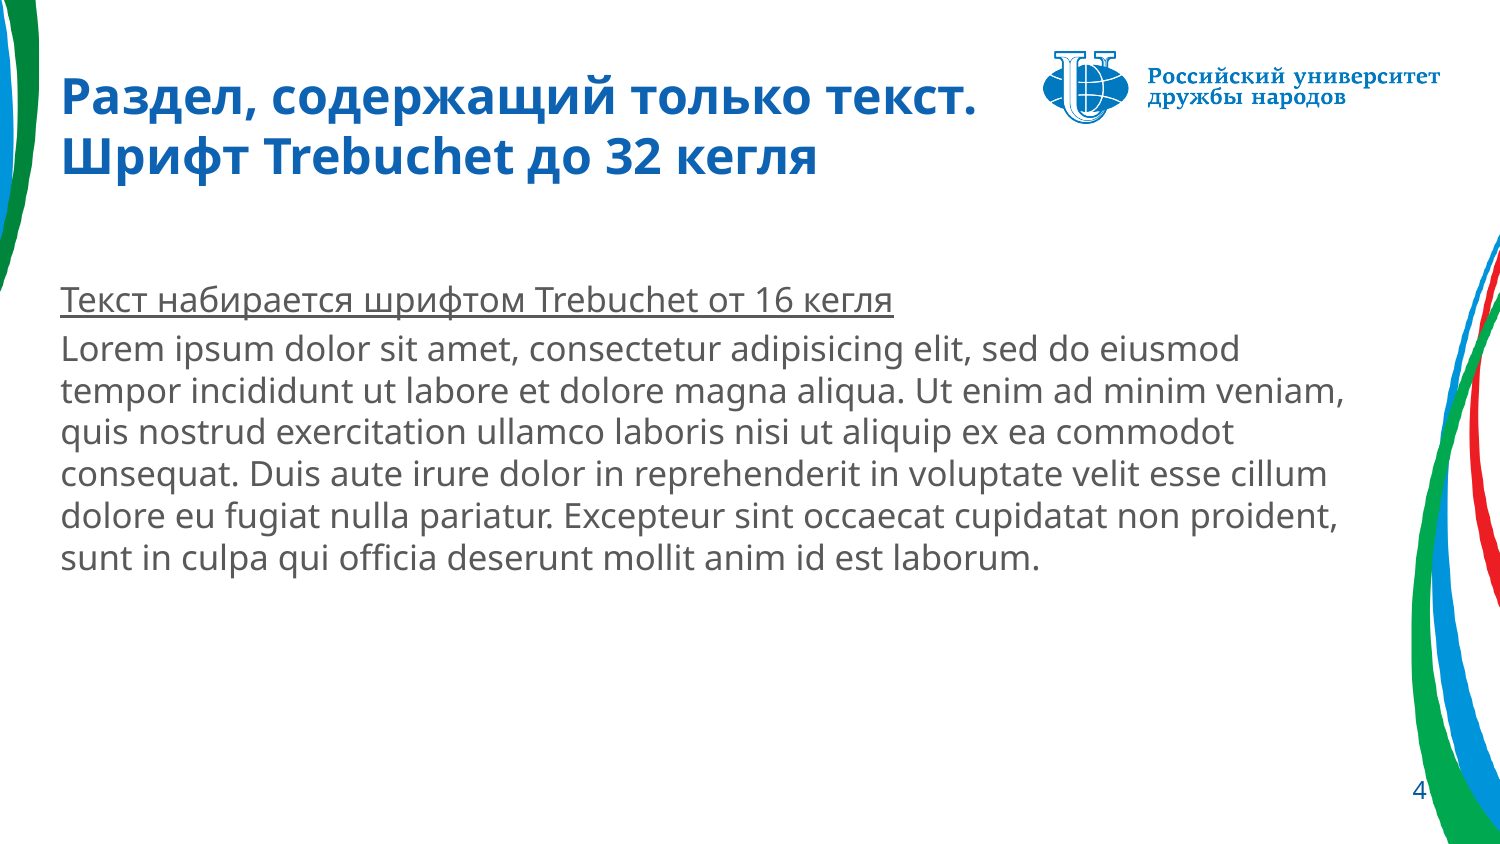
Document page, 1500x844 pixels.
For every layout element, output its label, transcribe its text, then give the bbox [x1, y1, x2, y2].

title Раздел, содержащий только текст. Шрифт Trebuchet до 32 кегля [45, 78, 1004, 170]
picture [0, 0, 1500, 844]
subtitle Текст набирается шрифтом Trebuchet от 16 кегля Lorem ipsum dolor sit amet, consectetur adipisicing elit, sed do eiusmod tempor incididunt ut labore et dolore magna aliqua. Ut enim ad minim veniam, quis nostrud exercitation ullamco laboris nisi ut aliquip ex ea commodot consequat. Duis aute irure dolor in reprehenderit in voluptate velit esse cillum dolore eu fugiat nulla pariatur. Excepteur sint occaecat cupidatat non proident, sunt in culpa qui officia deserunt mollit anim id est laborum. [45, 270, 1363, 624]
slide_number 4 [1397, 769, 1440, 815]
